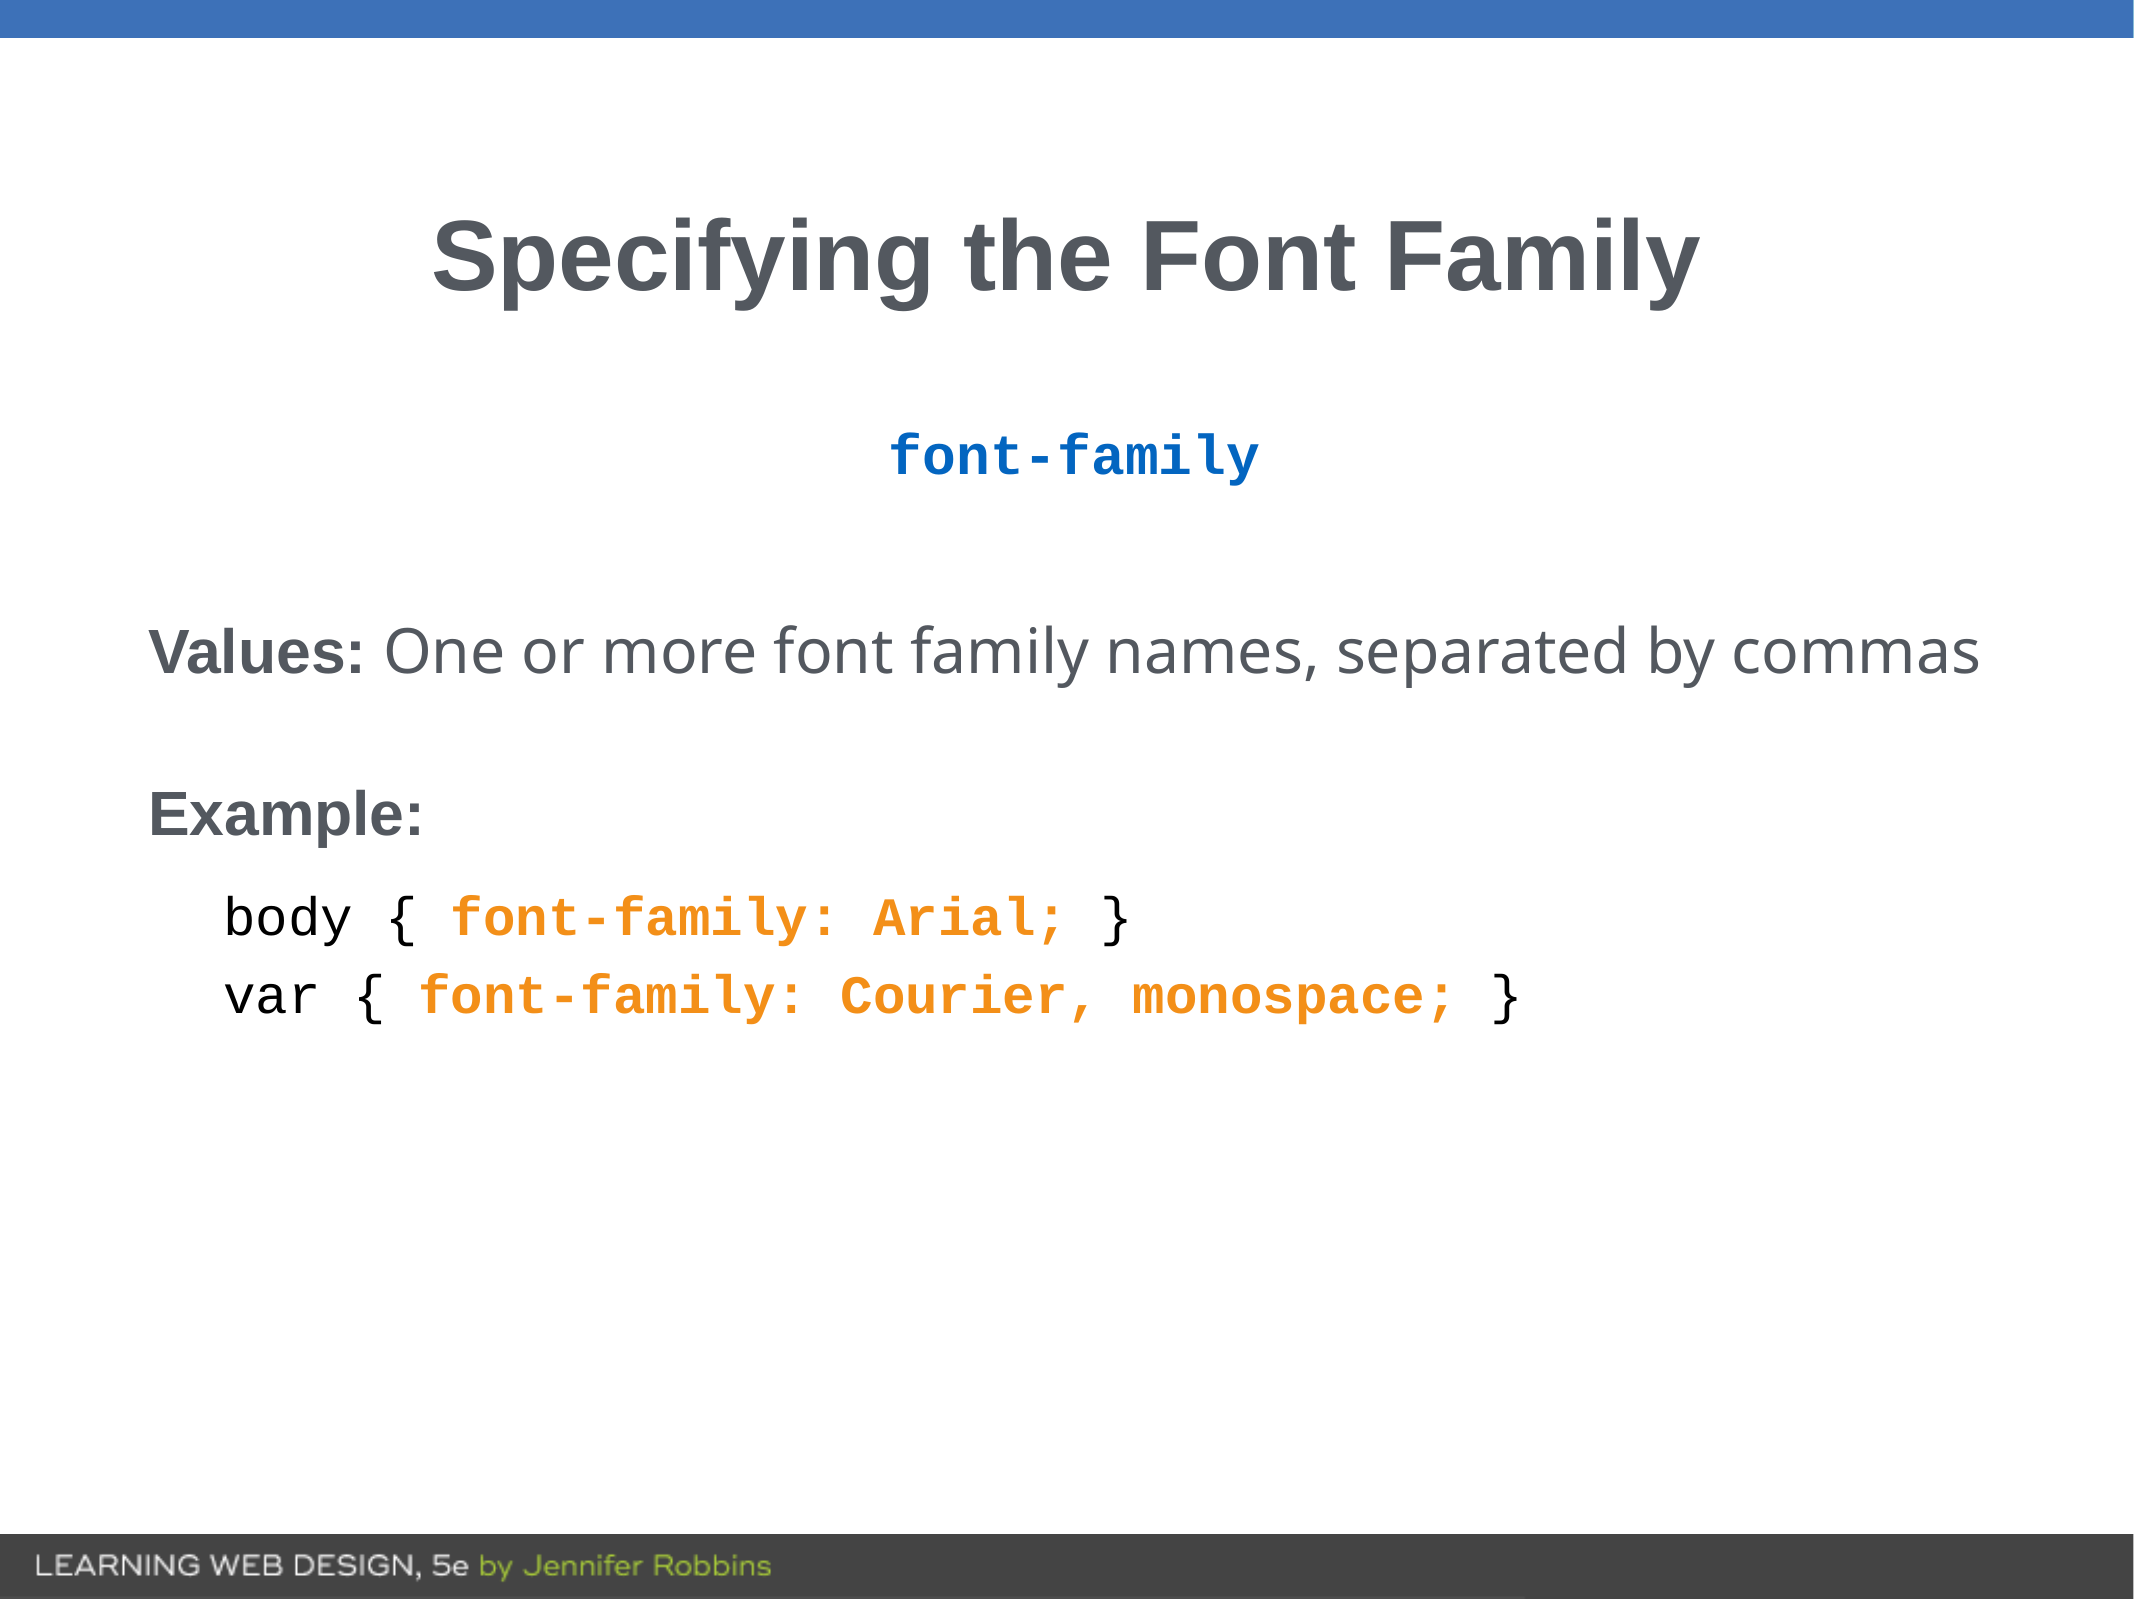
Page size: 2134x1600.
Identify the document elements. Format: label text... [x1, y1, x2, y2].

list font-family Values: One or more font family names, separated by commas Example: body { font-family: Arial; } var { font-family: Courier, monospace; } [139, 409, 2010, 1279]
picture [0, 1534, 2134, 1599]
title Specifying the Font Family [155, 72, 1978, 409]
